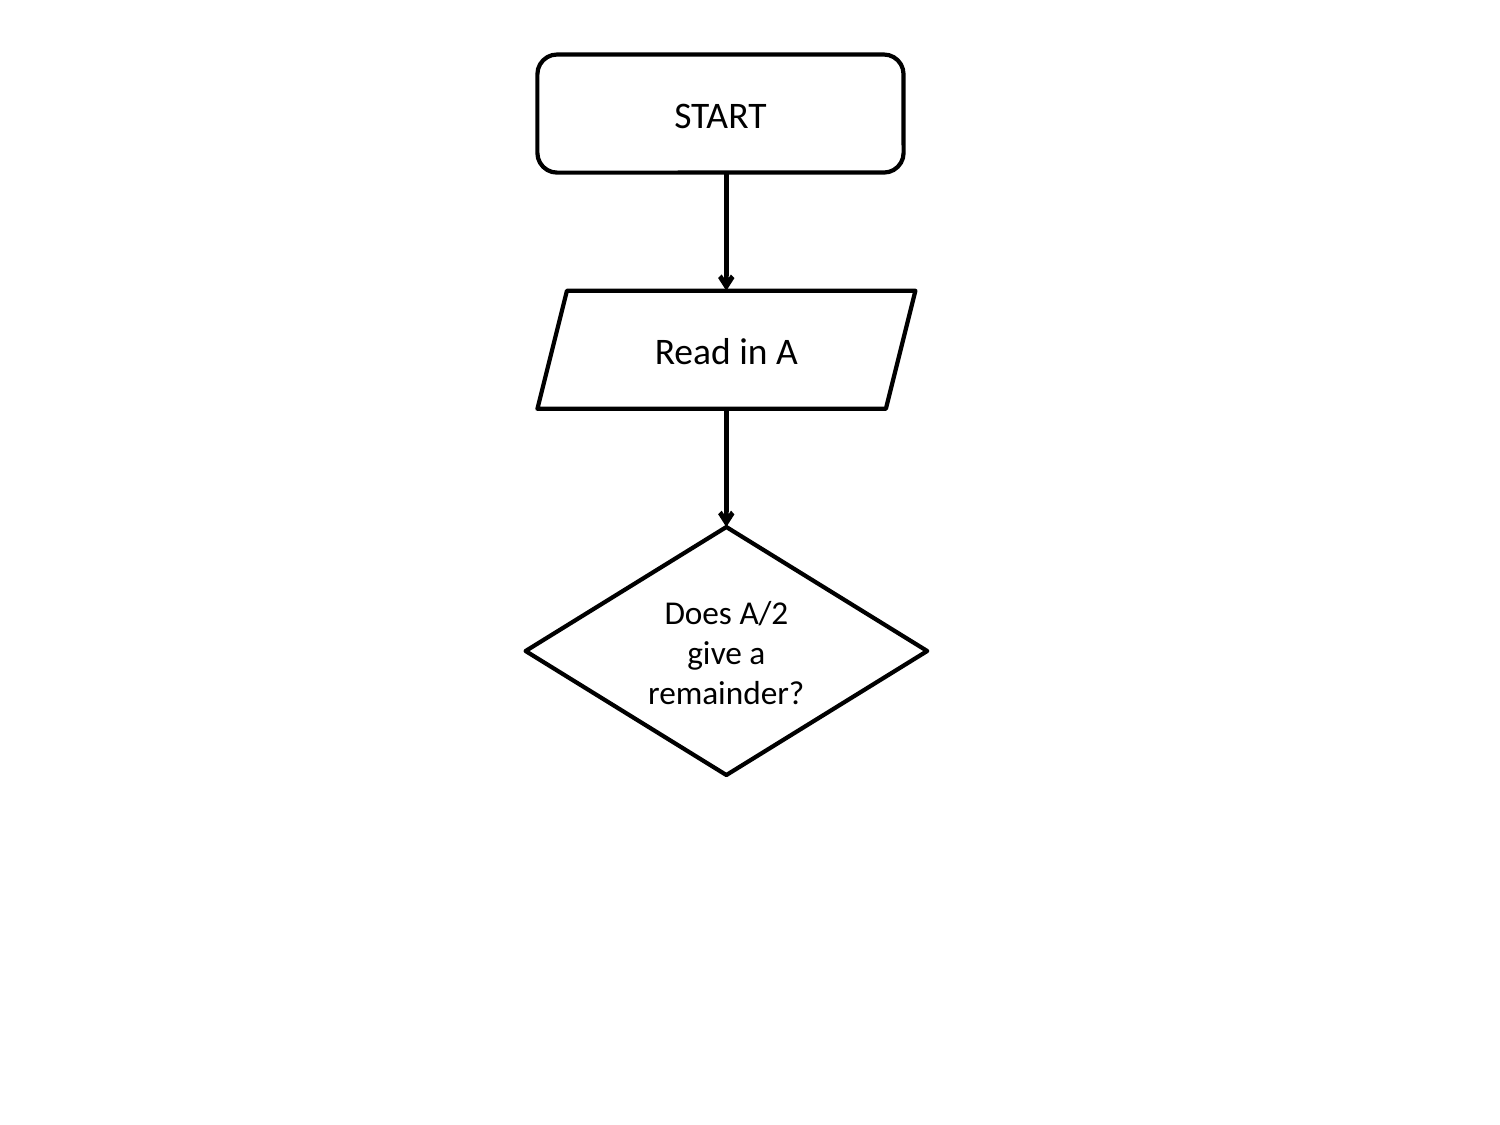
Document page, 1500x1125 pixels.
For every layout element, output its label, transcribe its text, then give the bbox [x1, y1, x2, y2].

text_box Read in A [535, 288, 918, 411]
text_box Does A/2 give a remainder? [523, 526, 930, 777]
text_box START [535, 52, 906, 175]
